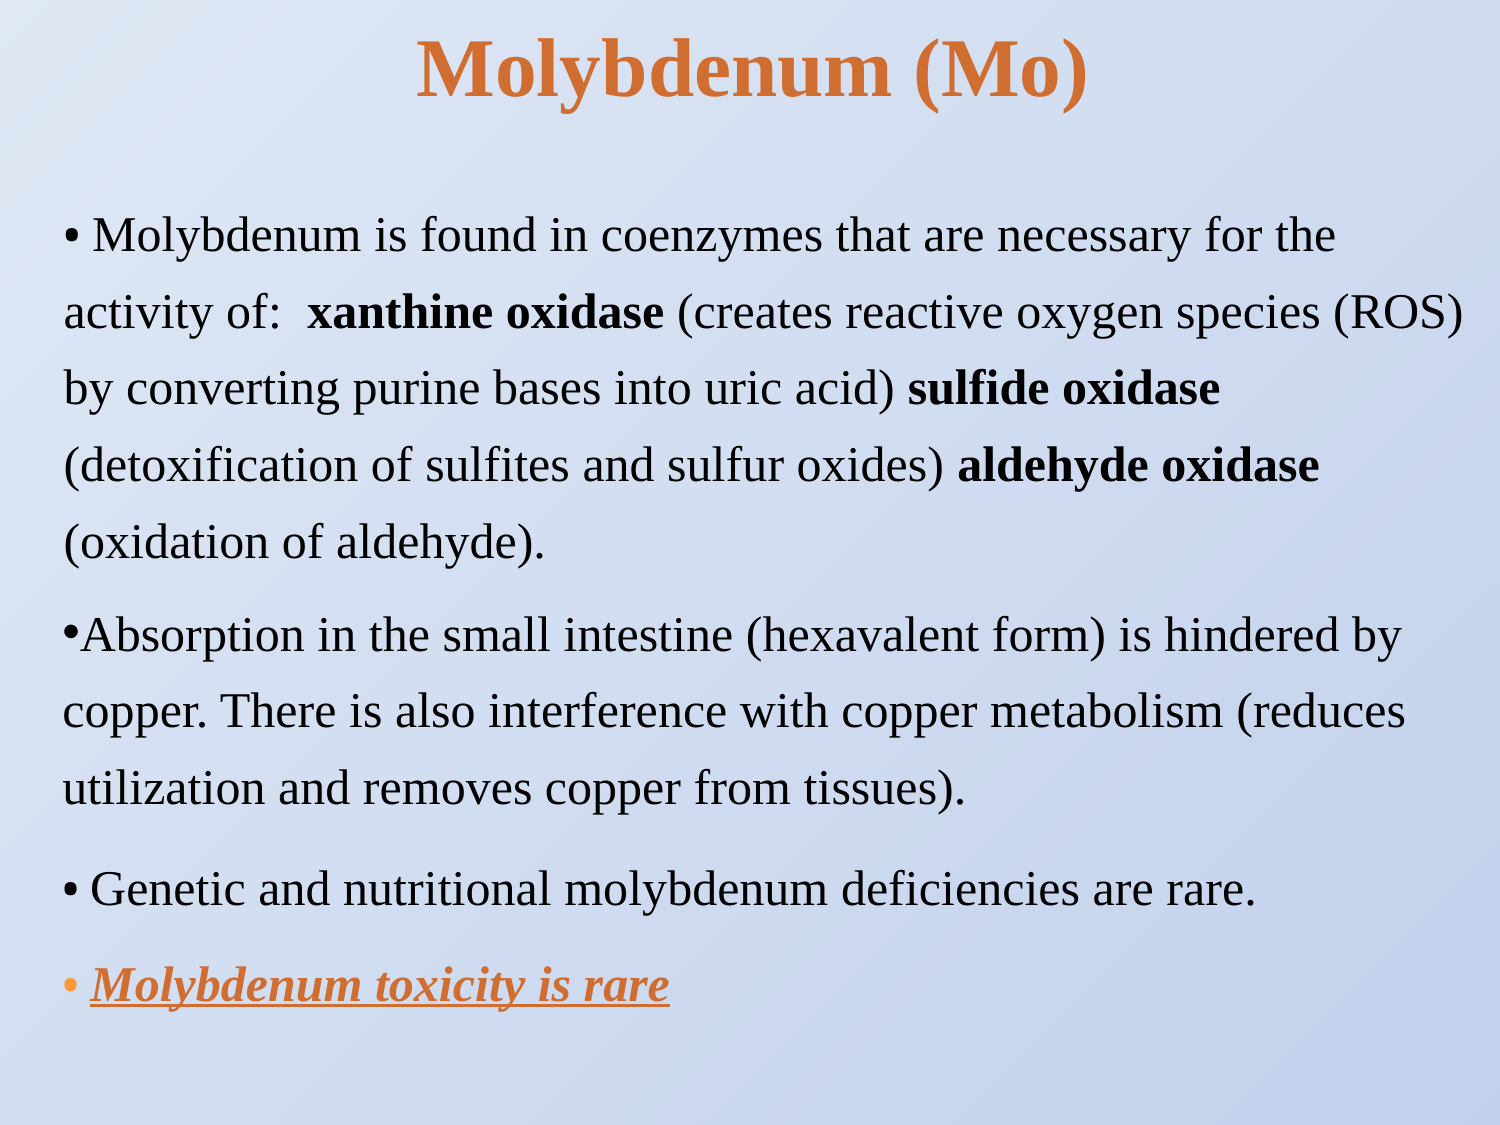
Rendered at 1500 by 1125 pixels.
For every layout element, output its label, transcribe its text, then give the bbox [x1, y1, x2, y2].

text_box Absorption in the small intestine (hexavalent form) is hindered by copper. There is also interference with copper metabolism (reduces utilization and removes copper from tissues). [62, 584, 1475, 815]
text_box • Molybdenum toxicity is rare [62, 934, 694, 1012]
text_box • Genetic and nutritional molybdenum deficiencies are rare. [62, 834, 1475, 916]
text_box • Molybdenum is found in coenzymes that are necessary for the activity of: xanthine oxidase (creates reactive oxygen species (ROS) by converting purine bases into uric acid) sulfide oxidase (detoxification of sulfites and sulfur oxides) aldehyde oxidase (oxidation of aldehyde). [63, 185, 1475, 569]
text_box Molybdenum (Mo) [394, 7, 1090, 113]
